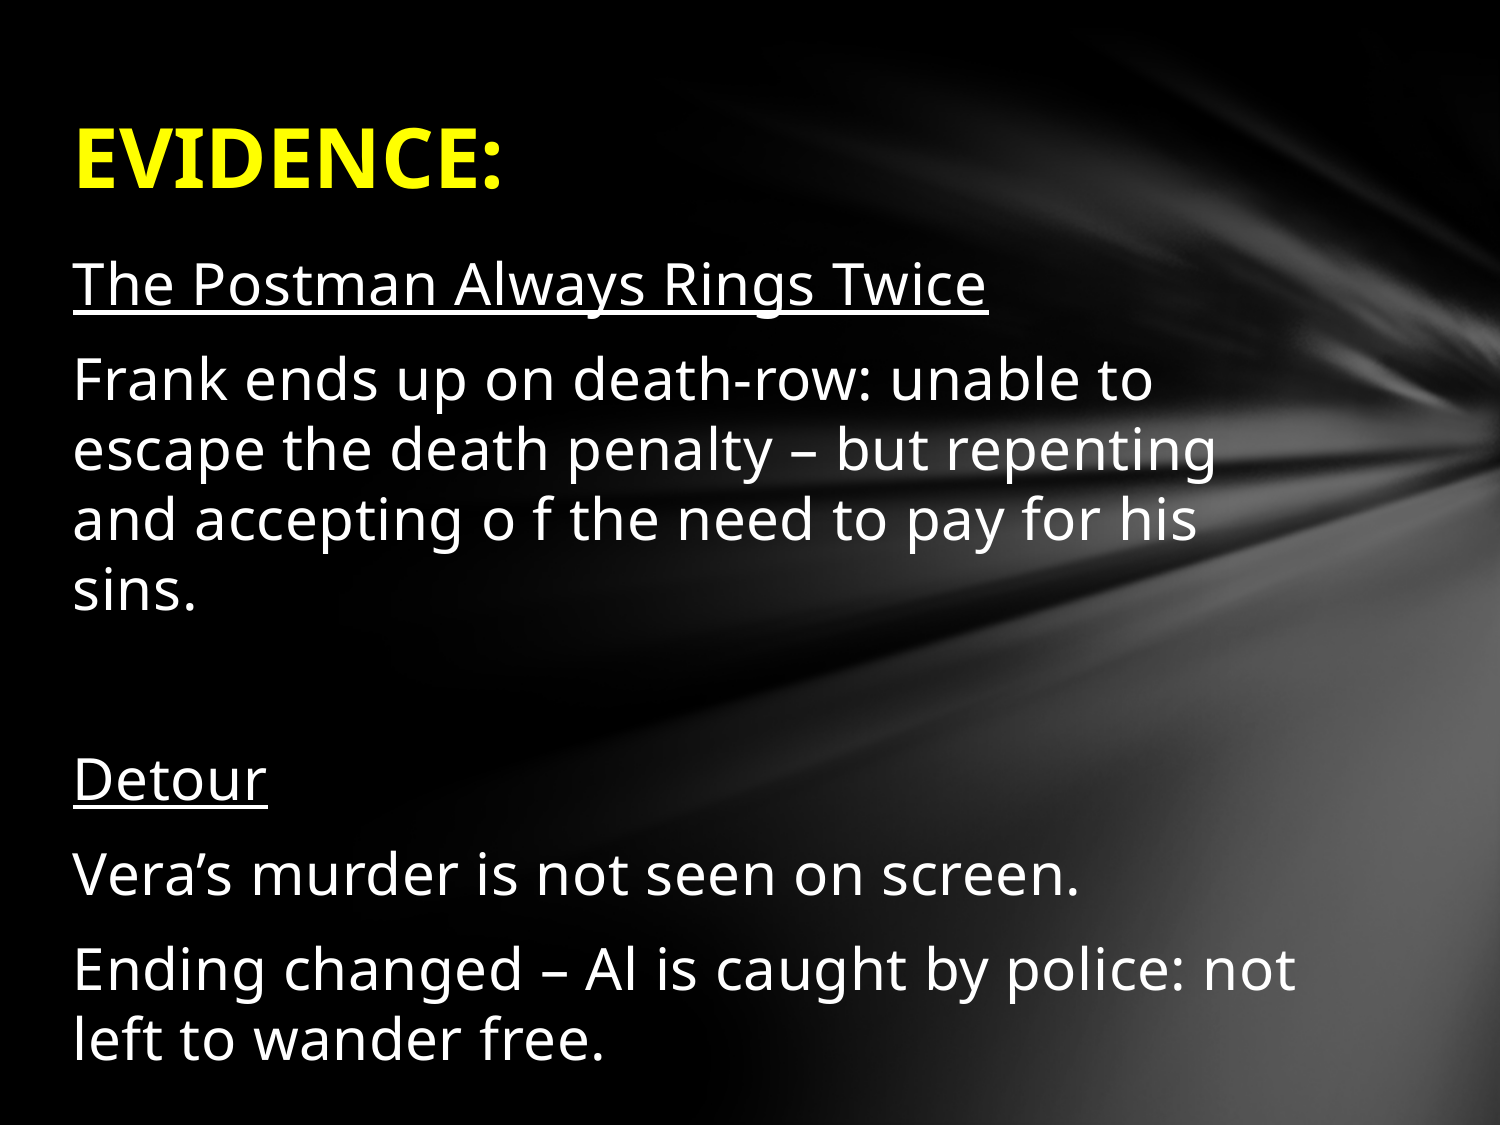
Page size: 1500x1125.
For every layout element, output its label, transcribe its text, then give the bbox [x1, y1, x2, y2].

title EVIDENCE: [57, 37, 1318, 213]
list The Postman Always Rings Twice Frank ends up on death-row: unable to escape the death penalty – but repenting and accepting o f the need to pay for his sins. Detour Vera’s murder is not seen on screen. Ending changed – Al is caught by police: not left to wander free. [57, 239, 1318, 1015]
